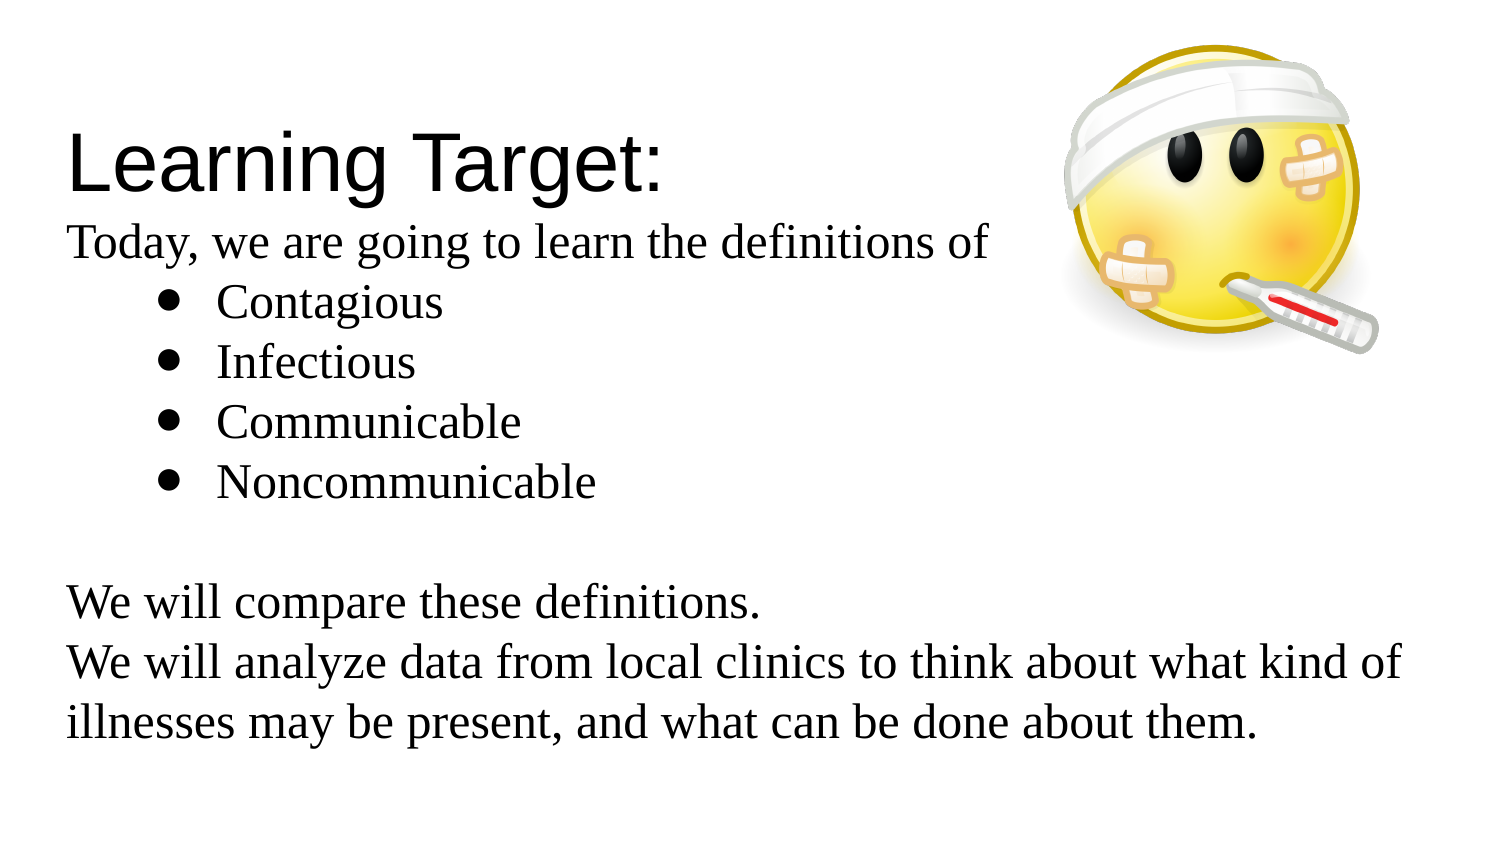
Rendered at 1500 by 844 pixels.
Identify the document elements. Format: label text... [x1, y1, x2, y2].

picture [1050, 31, 1381, 361]
title Learning Target: Today, we are going to learn the definitions of Contagious Infectious Communicable Noncommunicable We will compare these definitions. We will analyze data from local clinics to think about what kind of illnesses may be present, and what can be done about them. [51, 122, 1449, 764]
